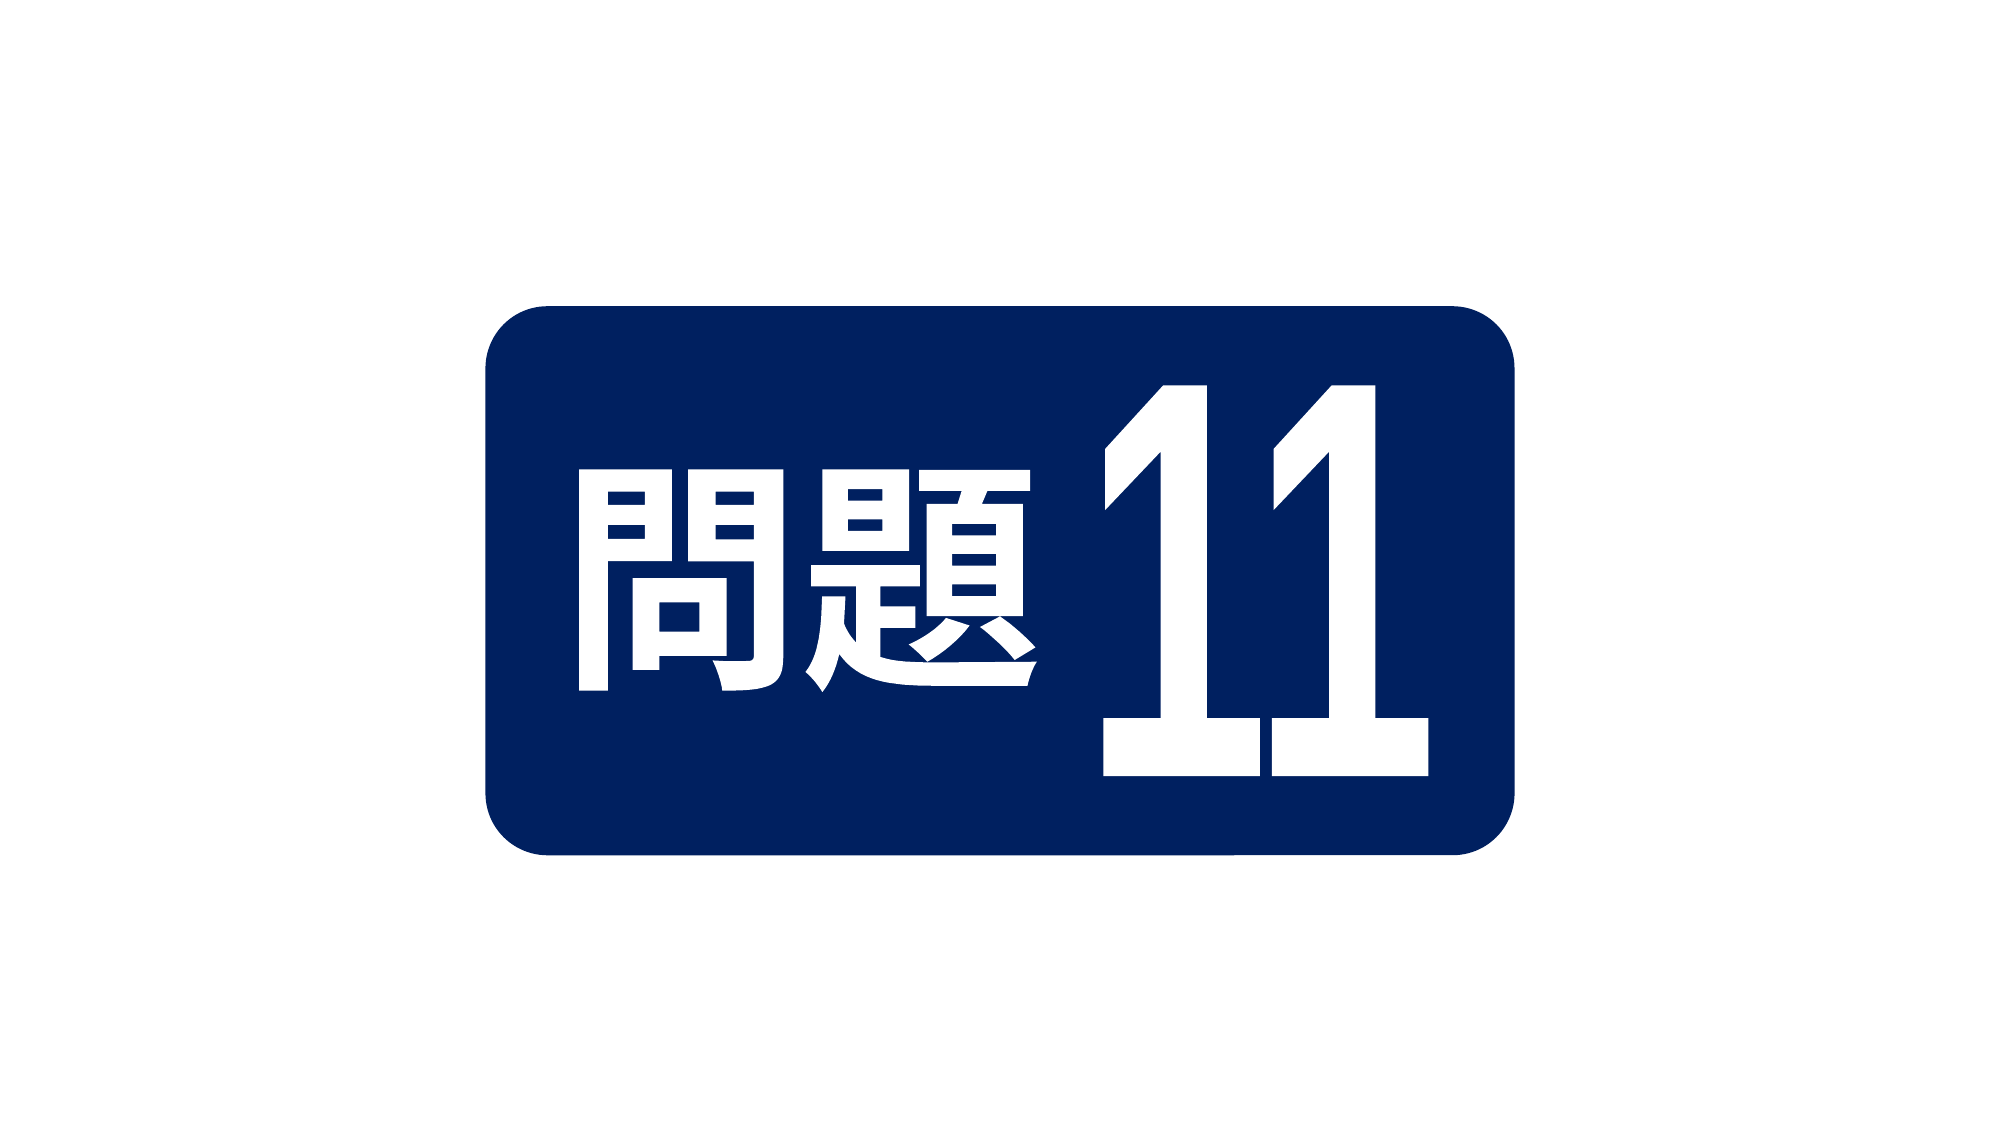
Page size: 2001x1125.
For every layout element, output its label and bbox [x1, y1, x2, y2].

text_box [485, 305, 1515, 856]
